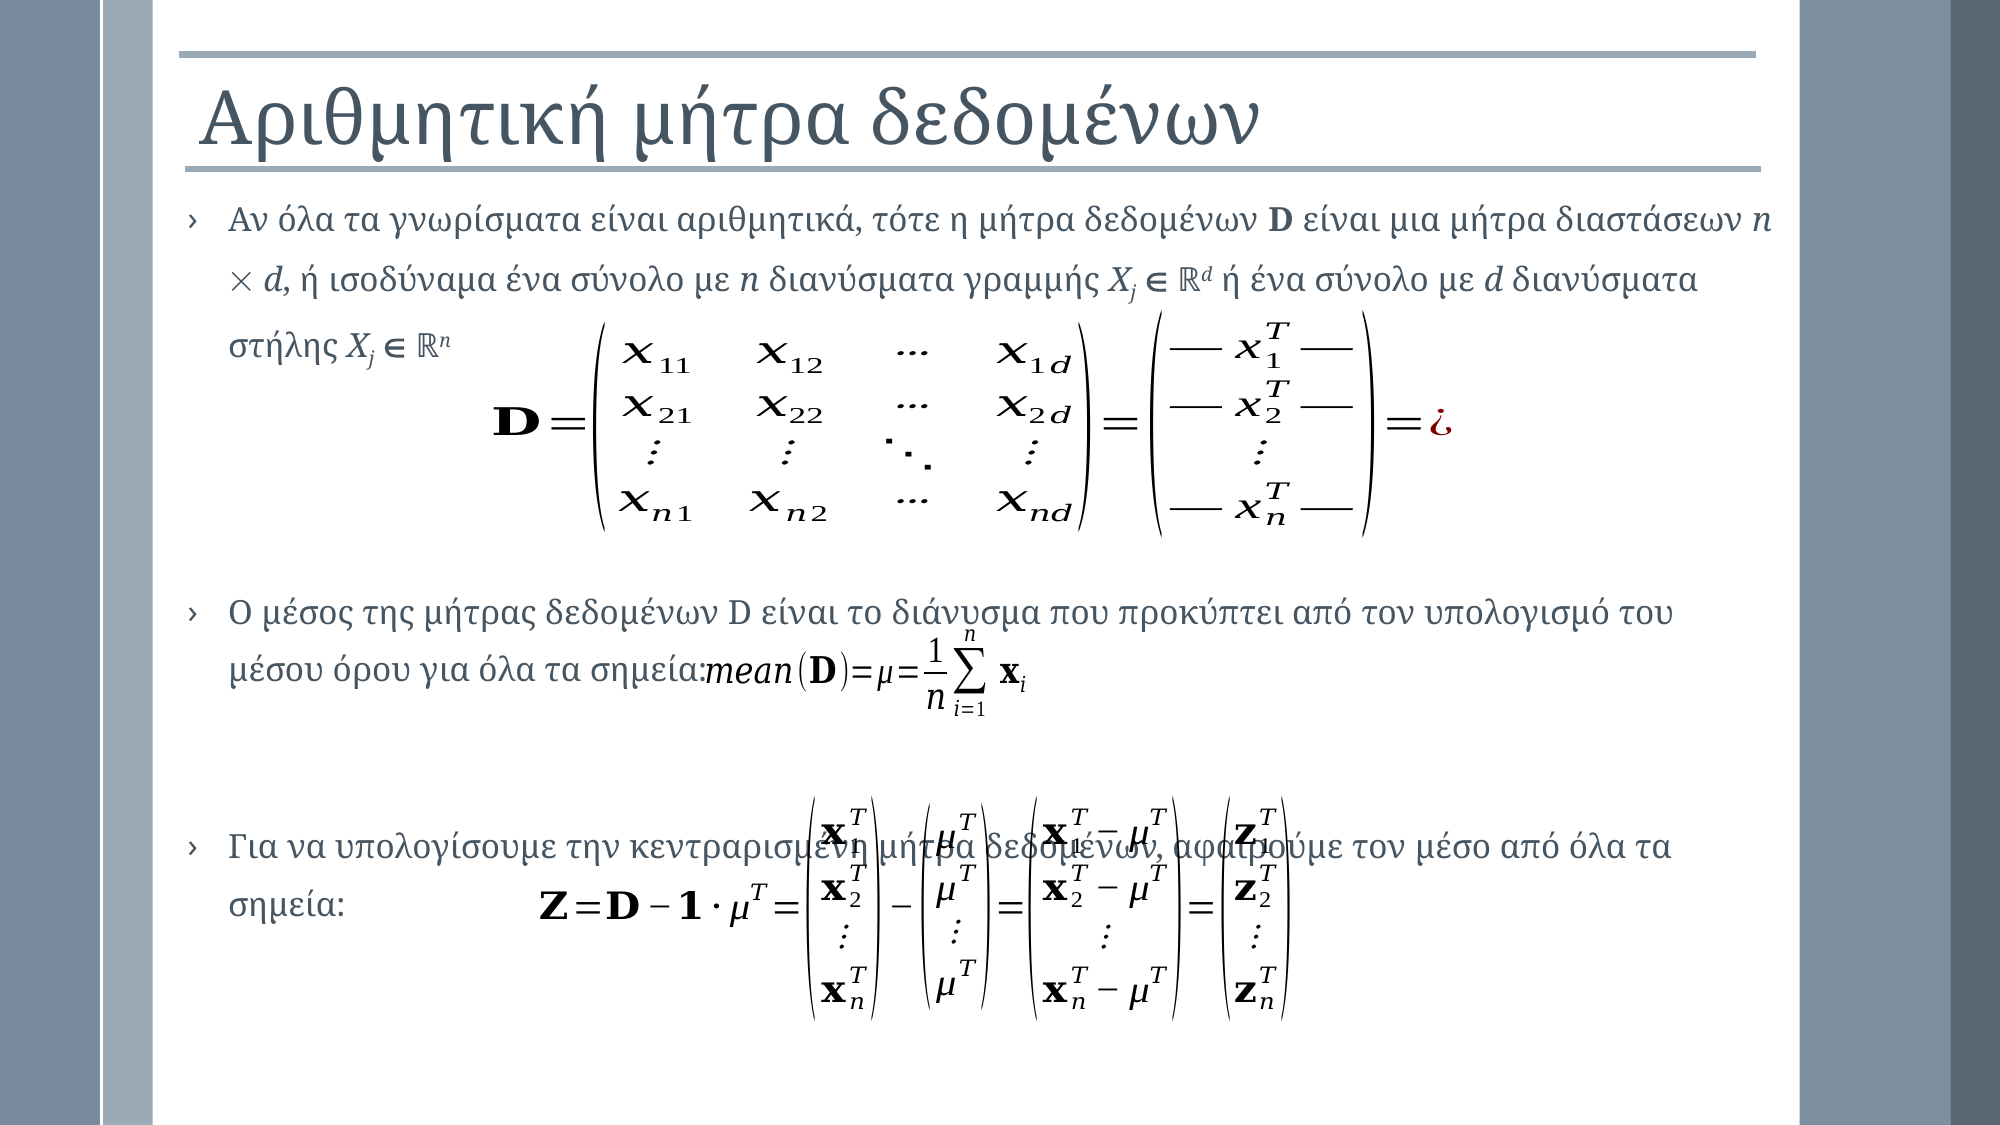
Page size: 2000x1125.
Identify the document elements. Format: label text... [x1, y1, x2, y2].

text_box Αριθμητική μήτρα δεδομένων [184, 62, 1756, 167]
